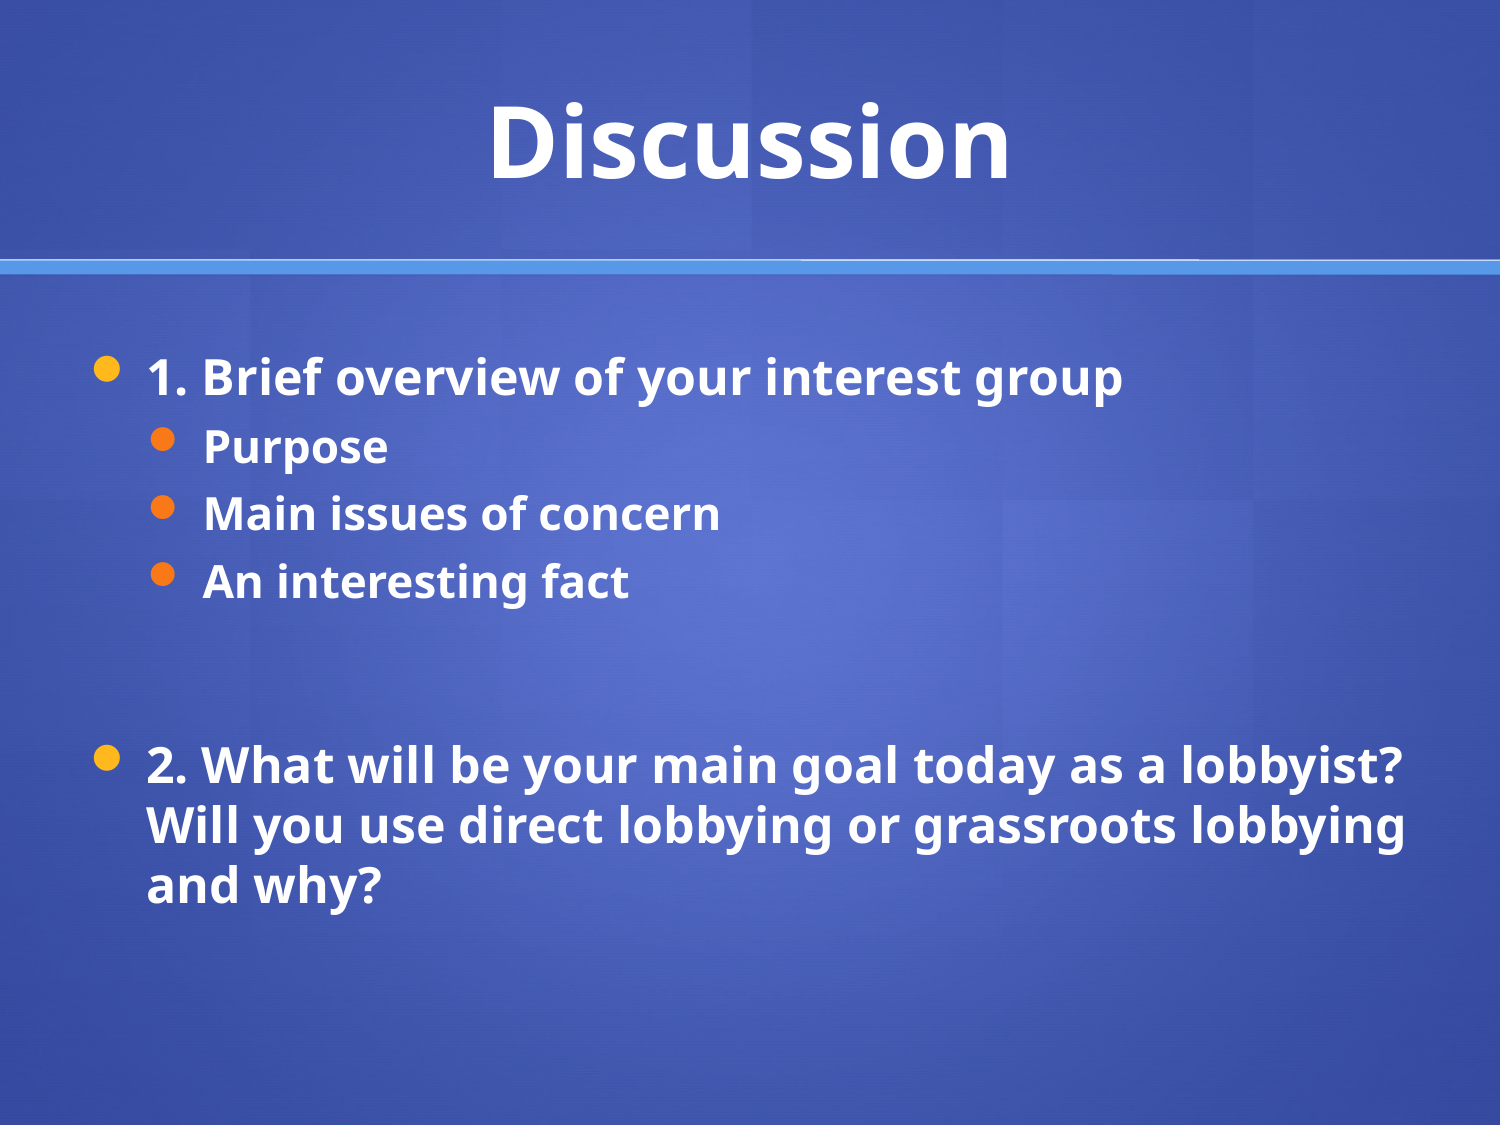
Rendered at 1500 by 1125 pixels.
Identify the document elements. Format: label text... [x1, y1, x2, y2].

list 1. Brief overview of your interest group Purpose Main issues of concern An interesting fact 2. What will be your main goal today as a lobbyist? Will you use direct lobbying or grassroots lobbying and why? [75, 337, 1425, 988]
title Discussion [75, 45, 1425, 233]
